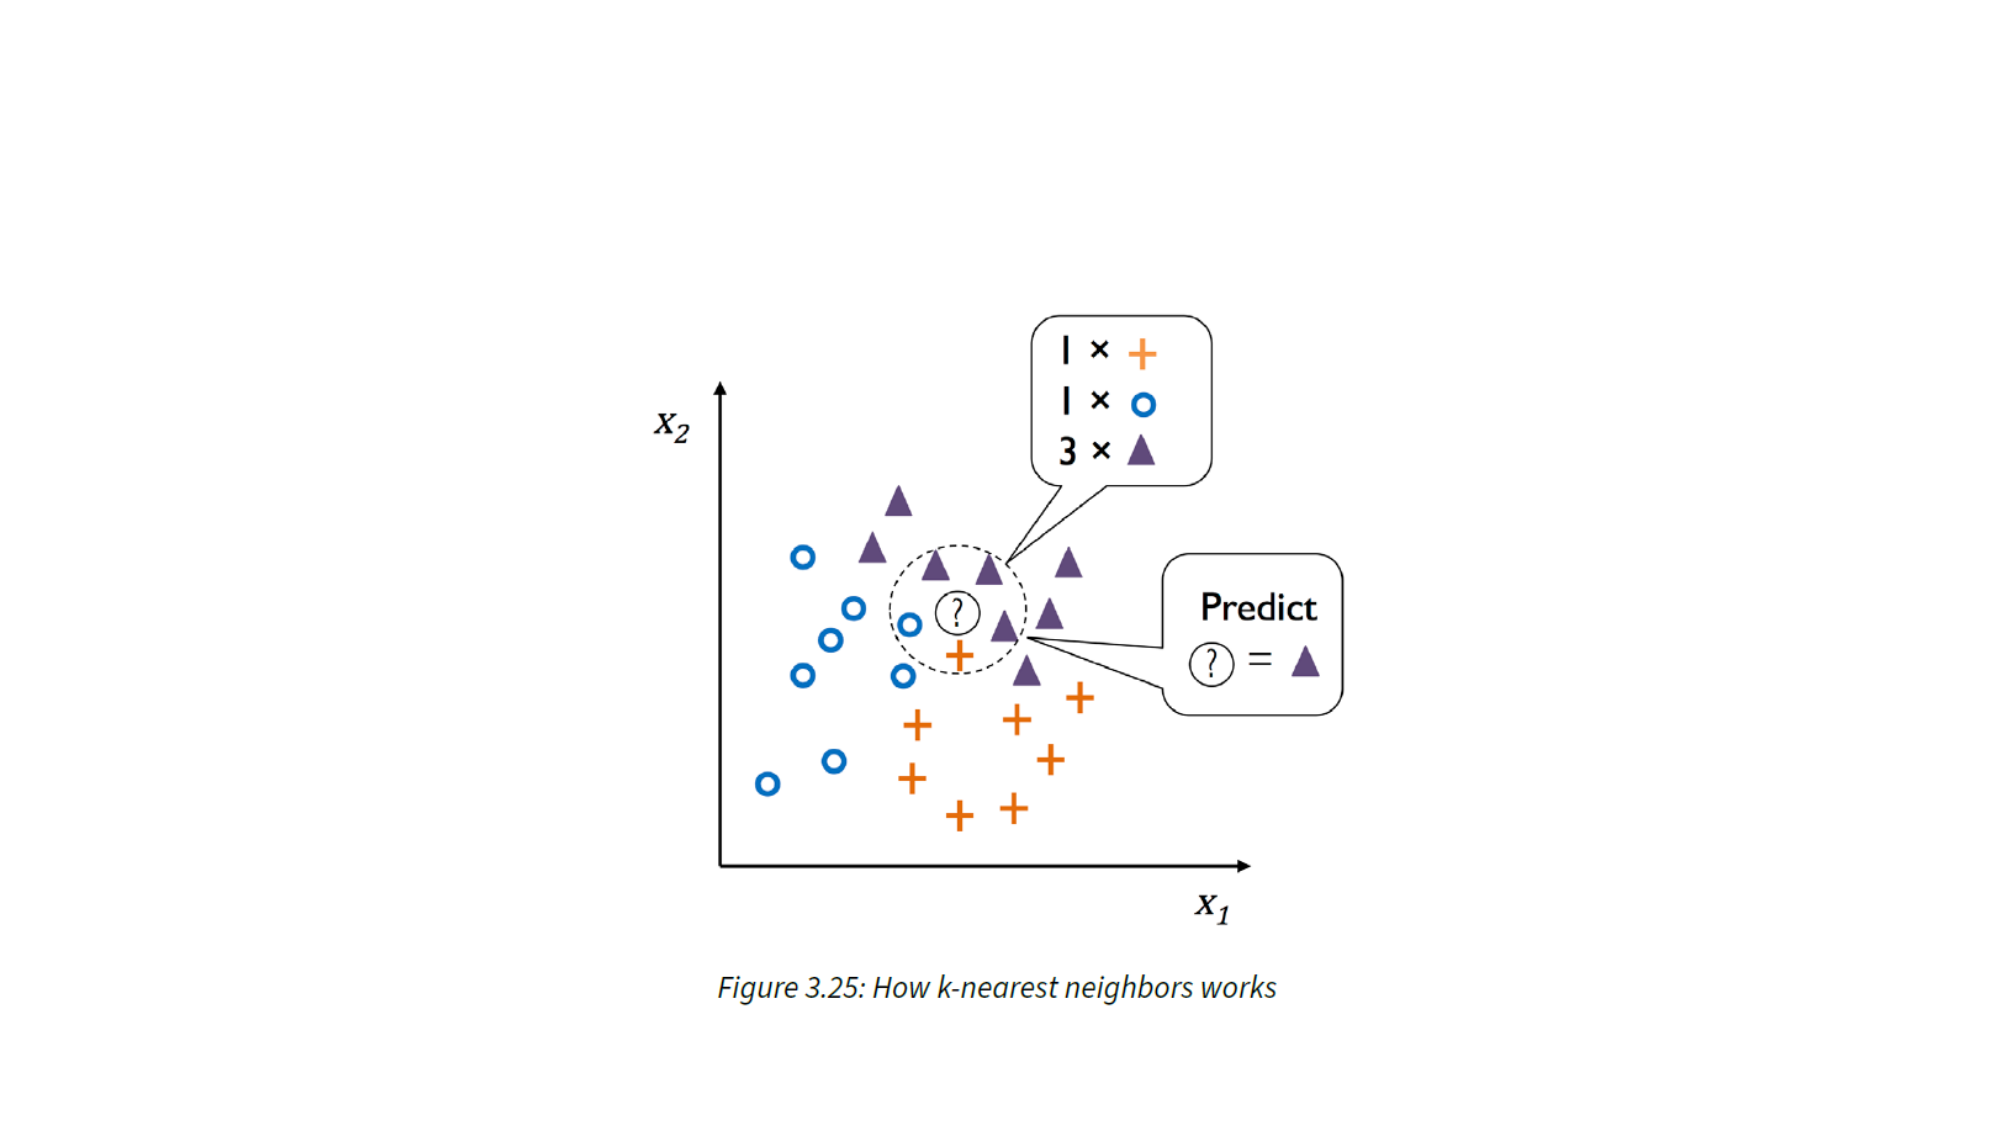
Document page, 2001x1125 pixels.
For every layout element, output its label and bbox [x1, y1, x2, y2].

list [643, 299, 1357, 1014]
